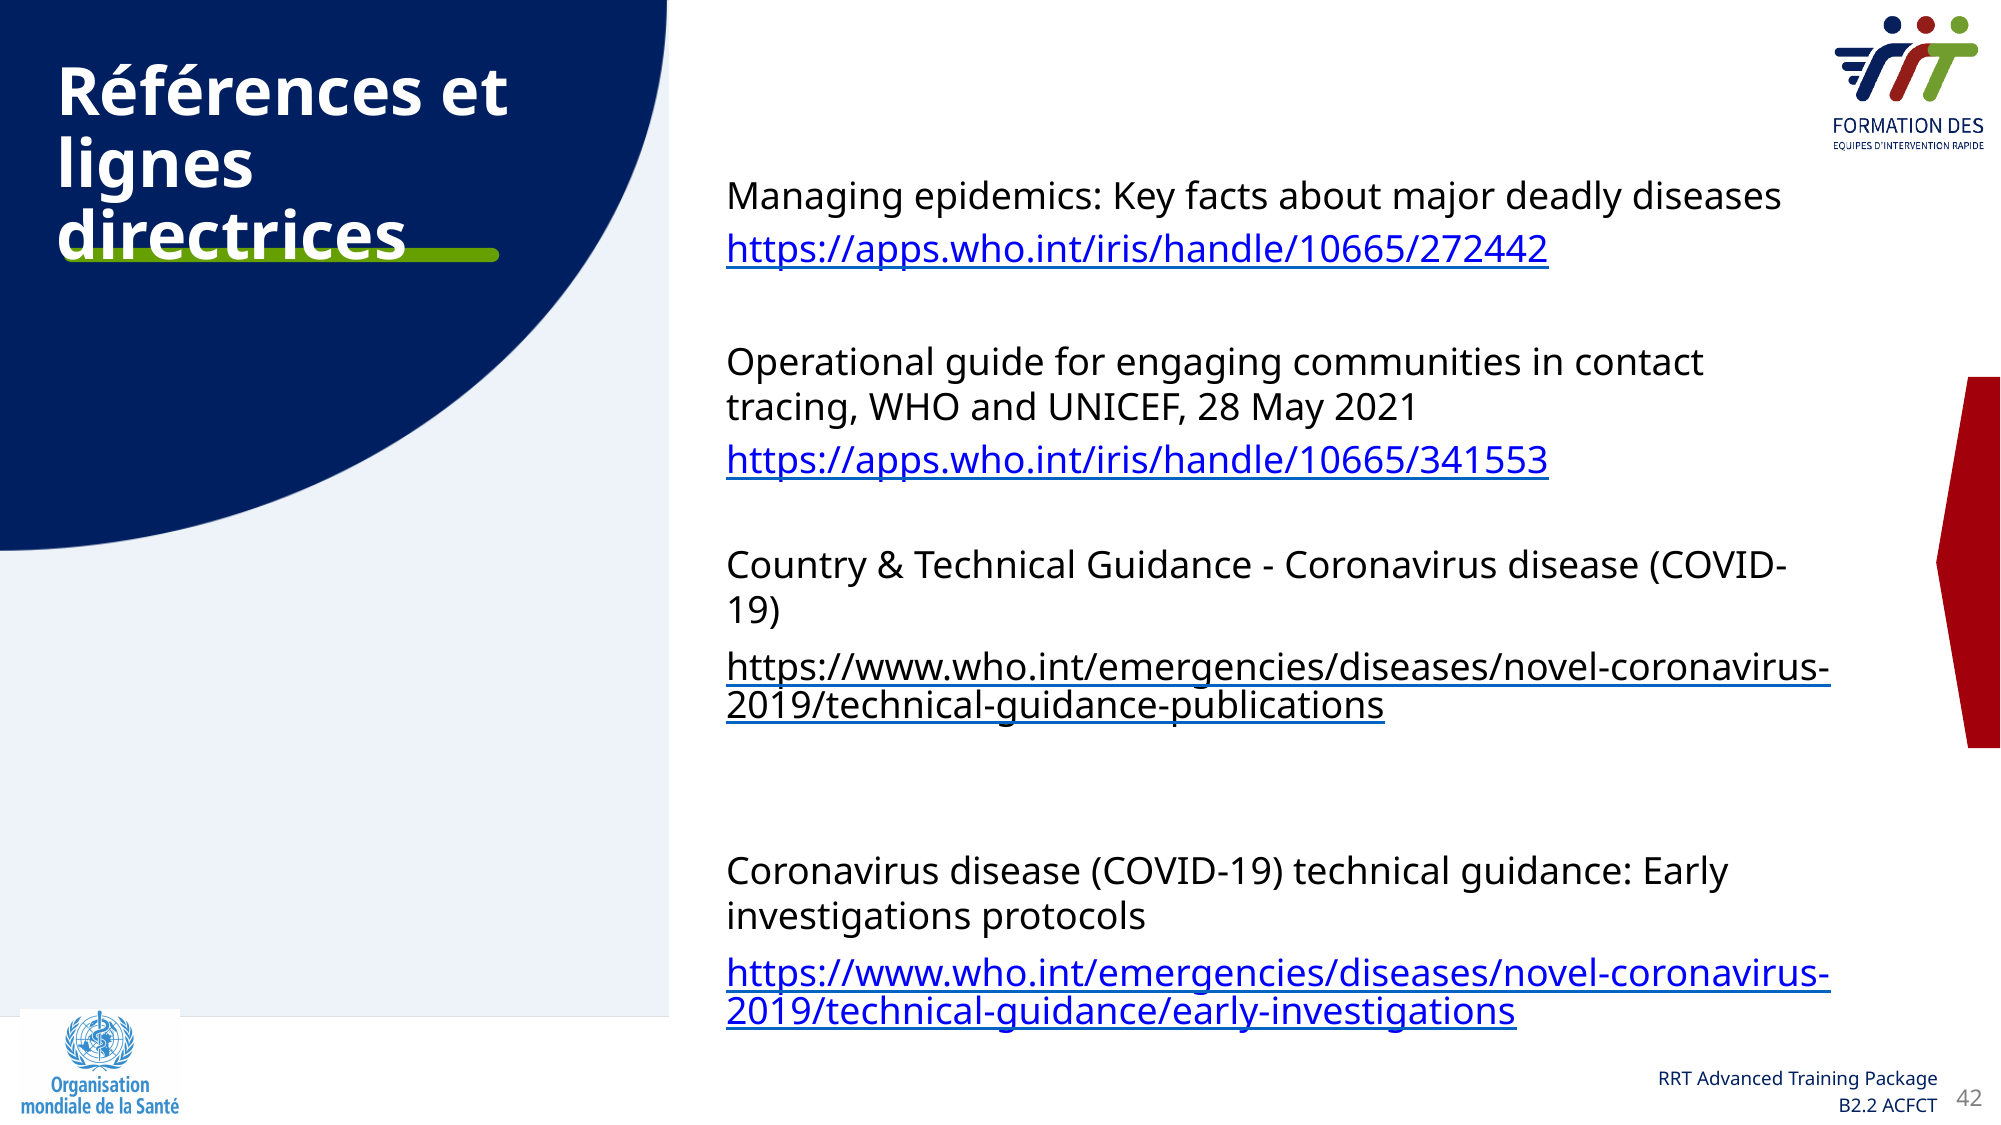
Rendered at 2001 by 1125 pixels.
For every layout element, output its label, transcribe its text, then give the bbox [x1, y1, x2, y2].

picture [1833, 15, 1984, 151]
text_box Références et lignes directrices [48, 103, 584, 228]
picture [0, 0, 669, 1115]
text_box Managing epidemics: Key facts about major deadly diseases https://apps.who.int/iris/handle/10665/272442 Operational guide for engaging communities in contact tracing, WHO and UNICEF, 28 May 2021 https://apps.who.int/iris/handle/10665/341553 Country & Technical Guidance - Coronavirus disease (COVID-19) https://www.who.int/emergencies/diseases/novel-coronavirus-2019/technical-guidance-publications Coronavirus disease (COVID-19) technical guidance: Early investigations protocols https://www.who.int/emergencies/diseases/novel-coronavirus-2019/technical-guidance/early-investigations [718, 164, 1850, 1086]
